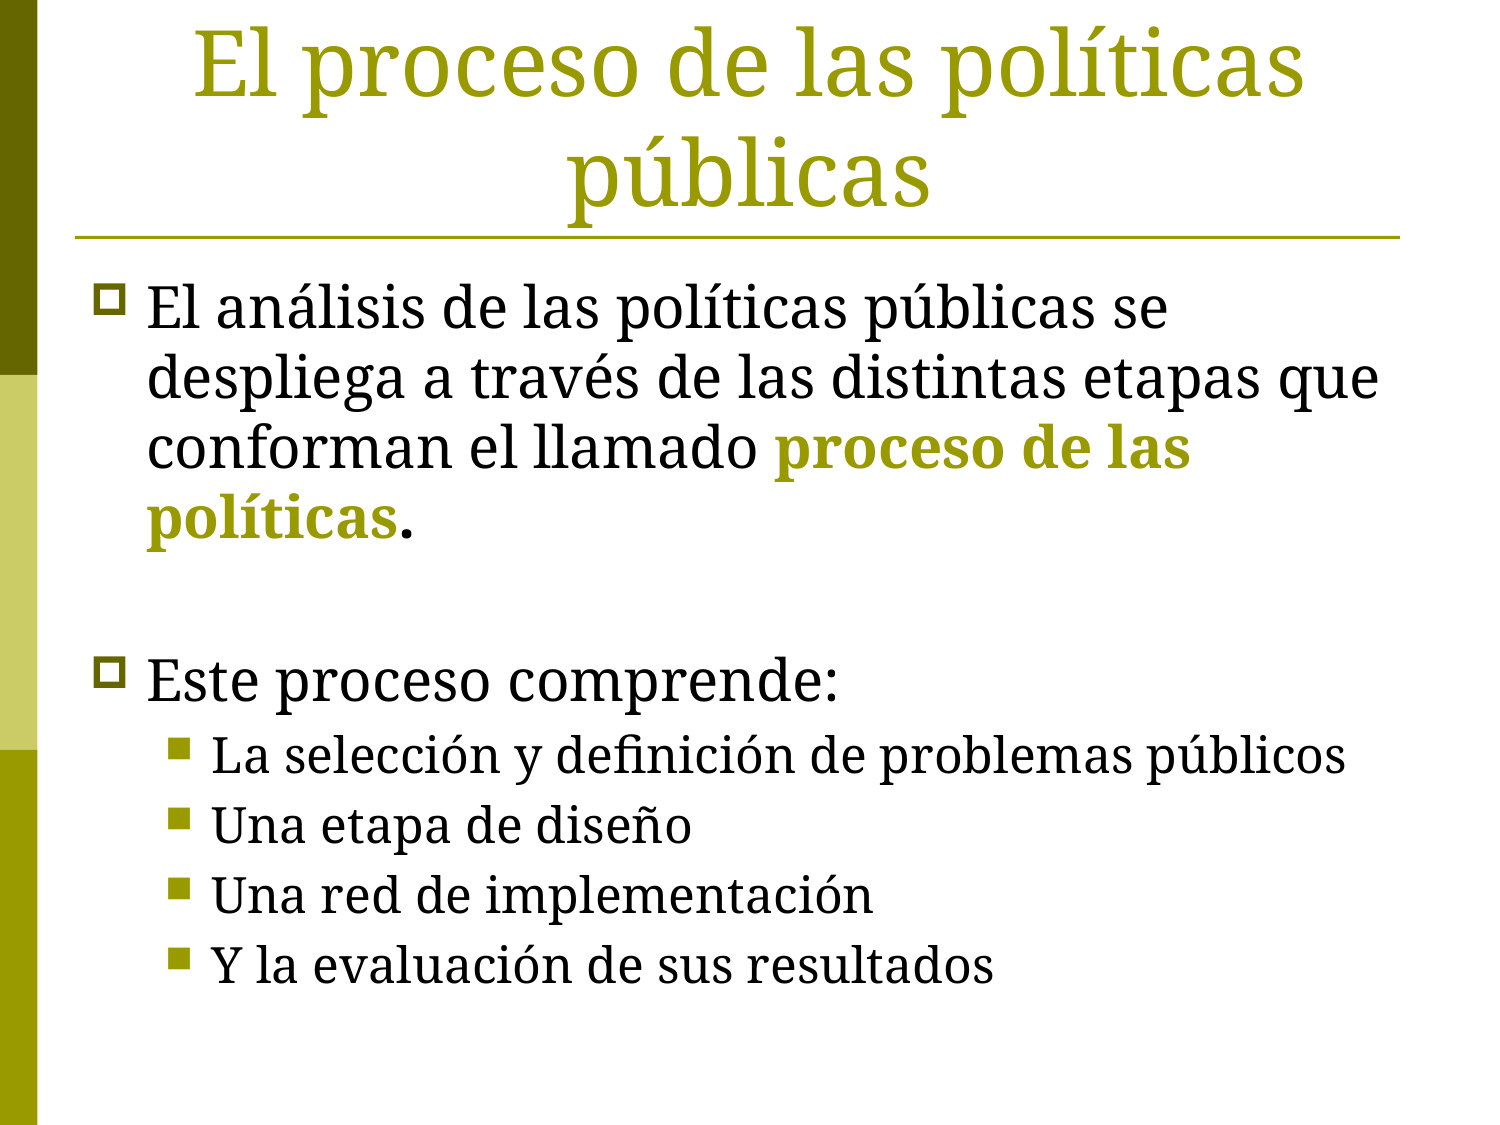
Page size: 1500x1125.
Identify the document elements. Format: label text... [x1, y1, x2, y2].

title El proceso de las políticas públicas [74, 45, 1426, 233]
list El análisis de las políticas públicas se despliega a través de las distintas etapas que conforman el llamado proceso de las políticas. Este proceso comprende: La selección y definición de problemas públicos Una etapa de diseño Una red de implementación Y la evaluación de sus resultados [74, 262, 1426, 1006]
